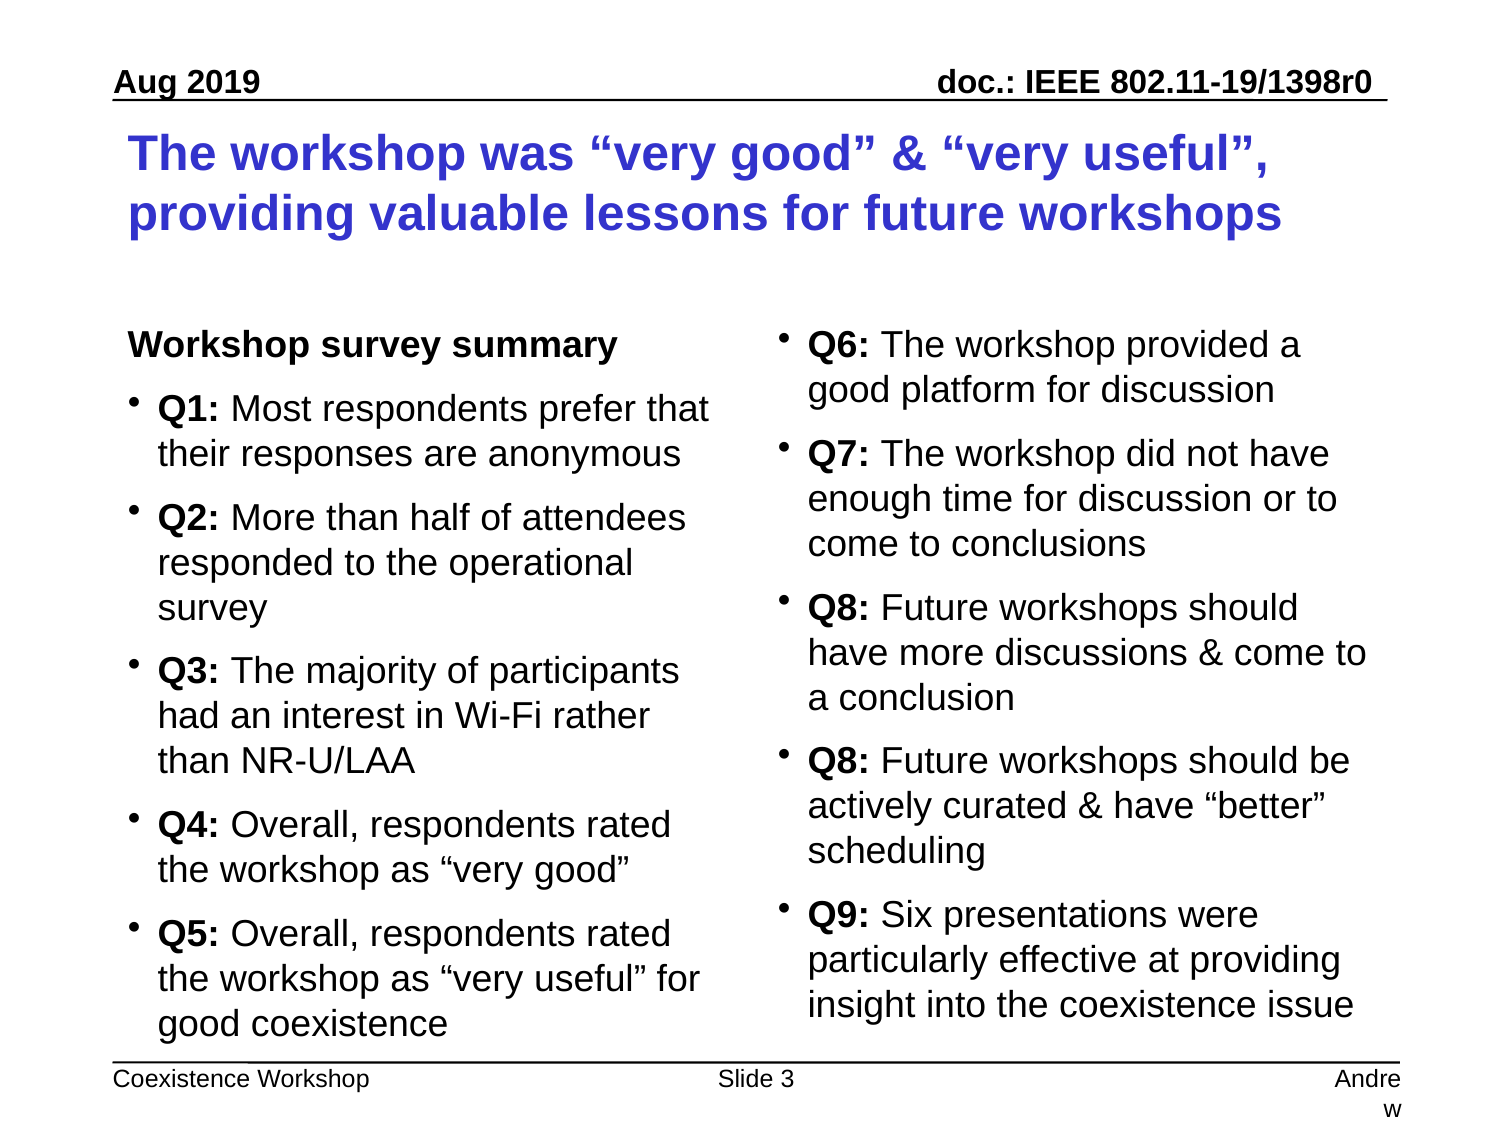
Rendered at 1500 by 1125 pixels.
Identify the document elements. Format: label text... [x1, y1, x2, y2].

footer Andrew Myles, Cisco [1320, 1061, 1402, 1093]
list Q6: The workshop provided a good platform for discussion Q7: The workshop did not have enough time for discussion or to come to conclusions Q8: Future workshops should have more discussions & come to a conclusion Q8: Future workshops should be actively curated & have “better” scheduling Q9: Six presentations were particularly effective at providing insight into the coexistence issue [762, 312, 1388, 988]
title The workshop was “very good” & “very useful”, providing valuable lessons for future workshops [112, 112, 1388, 288]
list Workshop survey summary Q1: Most respondents prefer that their responses are anonymous Q2: More than half of attendees responded to the operational survey Q3: The majority of participants had an interest in Wi-Fi rather than NR-U/LAA Q4: Overall, respondents rated the workshop as “very good” Q5: Overall, respondents rated the workshop as “very useful” for good coexistence [112, 312, 738, 988]
slide_number Slide 3 [709, 1061, 803, 1093]
